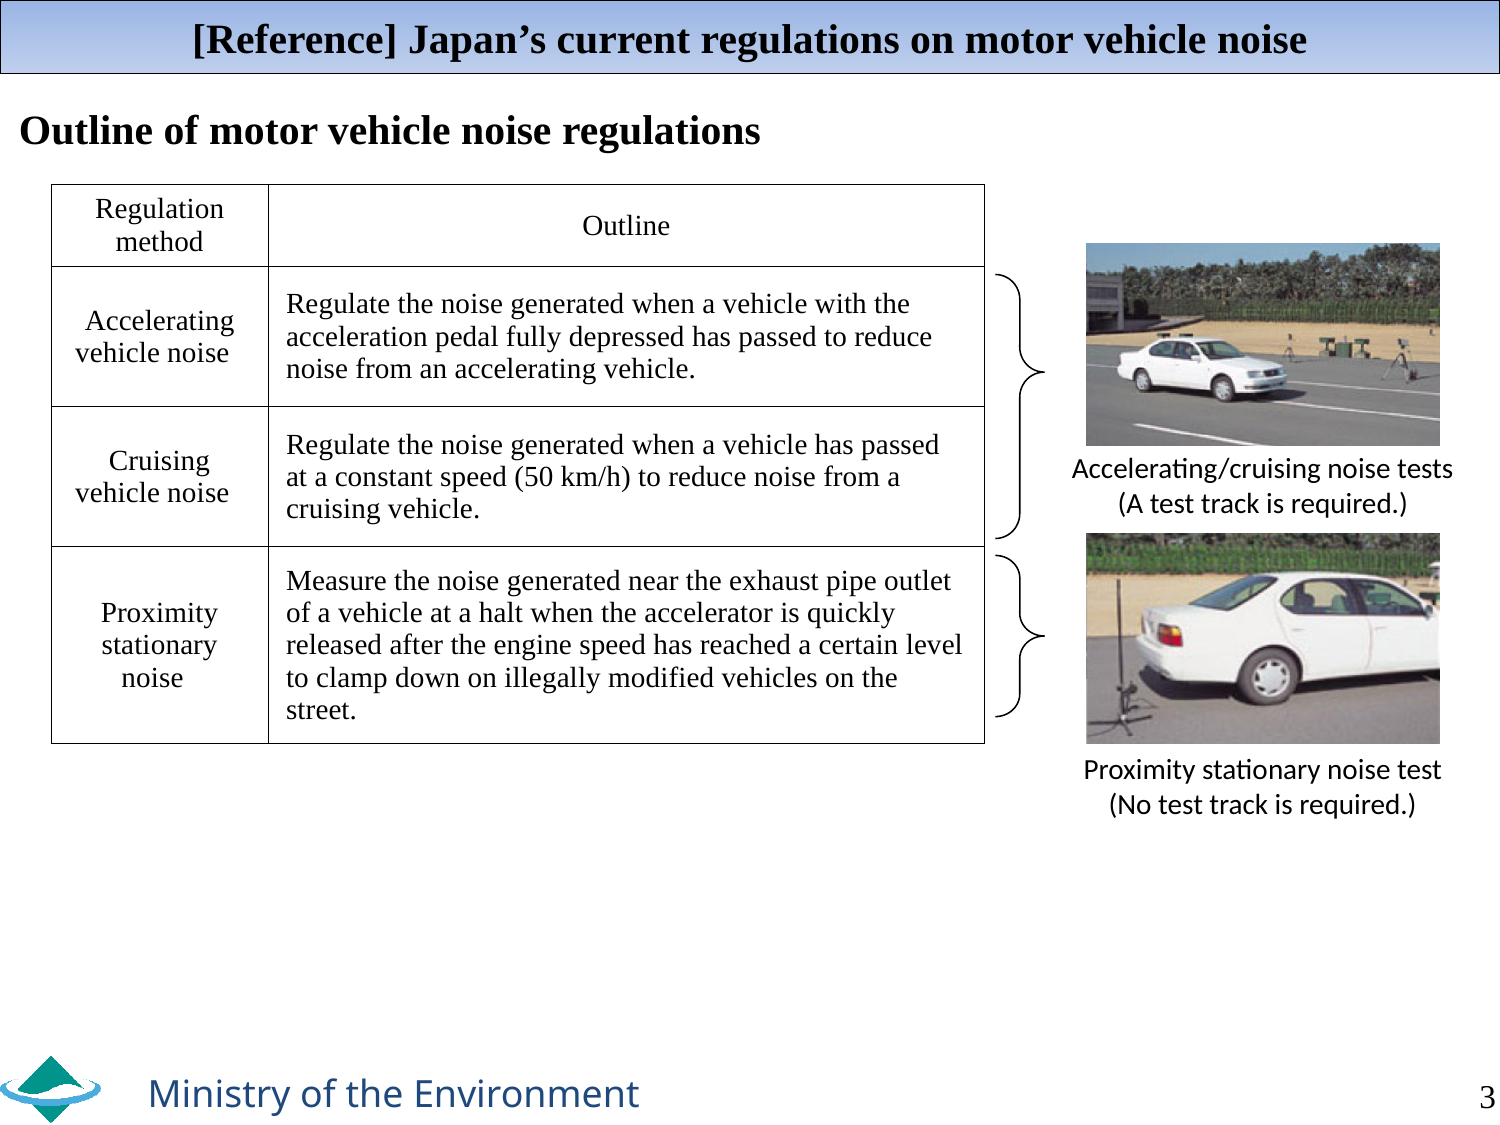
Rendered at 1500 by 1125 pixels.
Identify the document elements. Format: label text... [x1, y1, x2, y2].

table_cell Regulate the noise generated when a vehicle with the acceleration pedal fully depressed has passed to reduce noise from an accelerating vehicle. [269, 267, 984, 406]
picture [1085, 243, 1440, 446]
text_box 3 [1160, 1065, 1500, 1125]
table_cell Proximity stationary noise [52, 547, 268, 743]
text_box Ministry of the Environment [132, 1062, 656, 1123]
text_box [995, 555, 1045, 717]
text_box Proximity stationary noise test (No test track is required.) [1062, 743, 1463, 828]
table_cell Accelerating vehicle noise [52, 267, 268, 406]
table_header Outline [269, 185, 984, 266]
table_header Regulation method [52, 185, 268, 266]
table_cell Regulate the noise generated when a vehicle has passed at a constant speed (50 km/h) to reduce noise from a cruising vehicle. [269, 407, 984, 546]
table_cell Measure the noise generated near the exhaust pipe outlet of a vehicle at a halt when the accelerator is quickly released after the engine speed has reached a certain level to clamp down on illegally modified vehicles on the street. [269, 547, 984, 743]
text_box [995, 274, 1045, 539]
picture [0, 1056, 101, 1124]
table_cell Cruising vehicle noise [52, 407, 268, 546]
text_box  Outline of motor vehicle noise regulations [0, 95, 895, 161]
text_box Accelerating/cruising noise tests (A test track is required.) [1041, 442, 1485, 527]
text_box [Reference] Japan’s current regulations on motor vehicle noise [0, 0, 1500, 74]
picture [1085, 532, 1440, 744]
